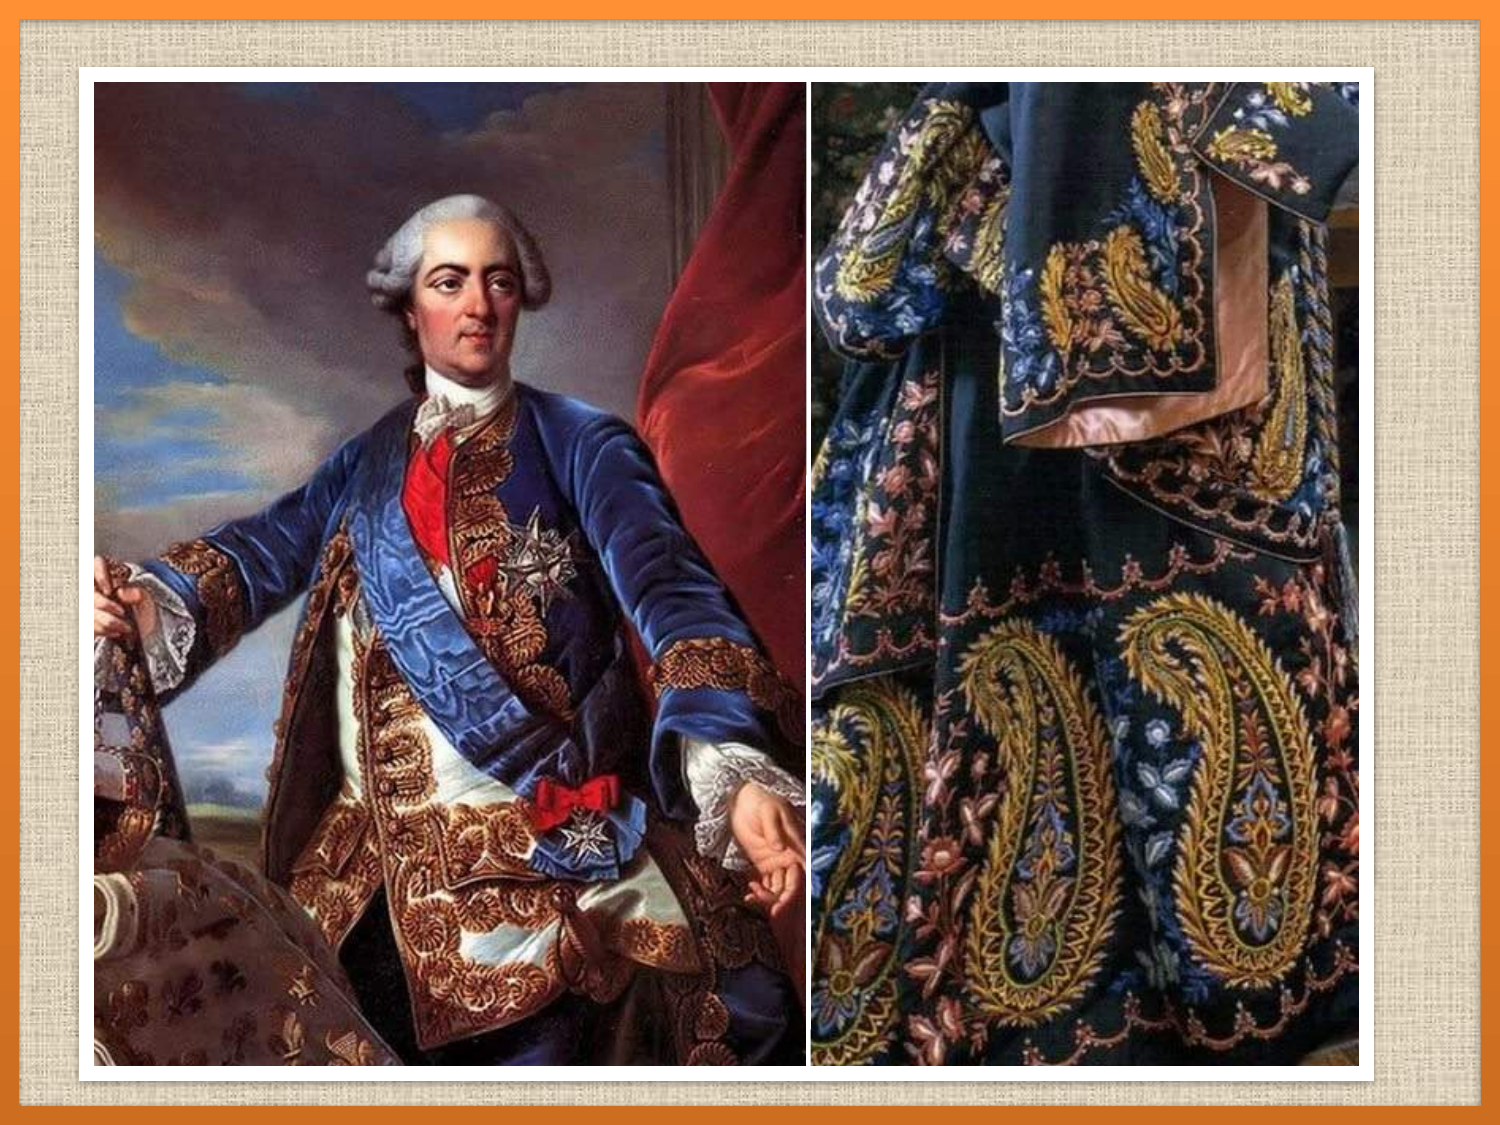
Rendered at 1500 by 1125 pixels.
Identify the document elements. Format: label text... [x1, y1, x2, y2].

picture [20, 20, 1480, 1105]
title В XVIII веке вышивки стали очень дороги дороже, чем их вес в золоте! [46, 960, 1397, 1100]
